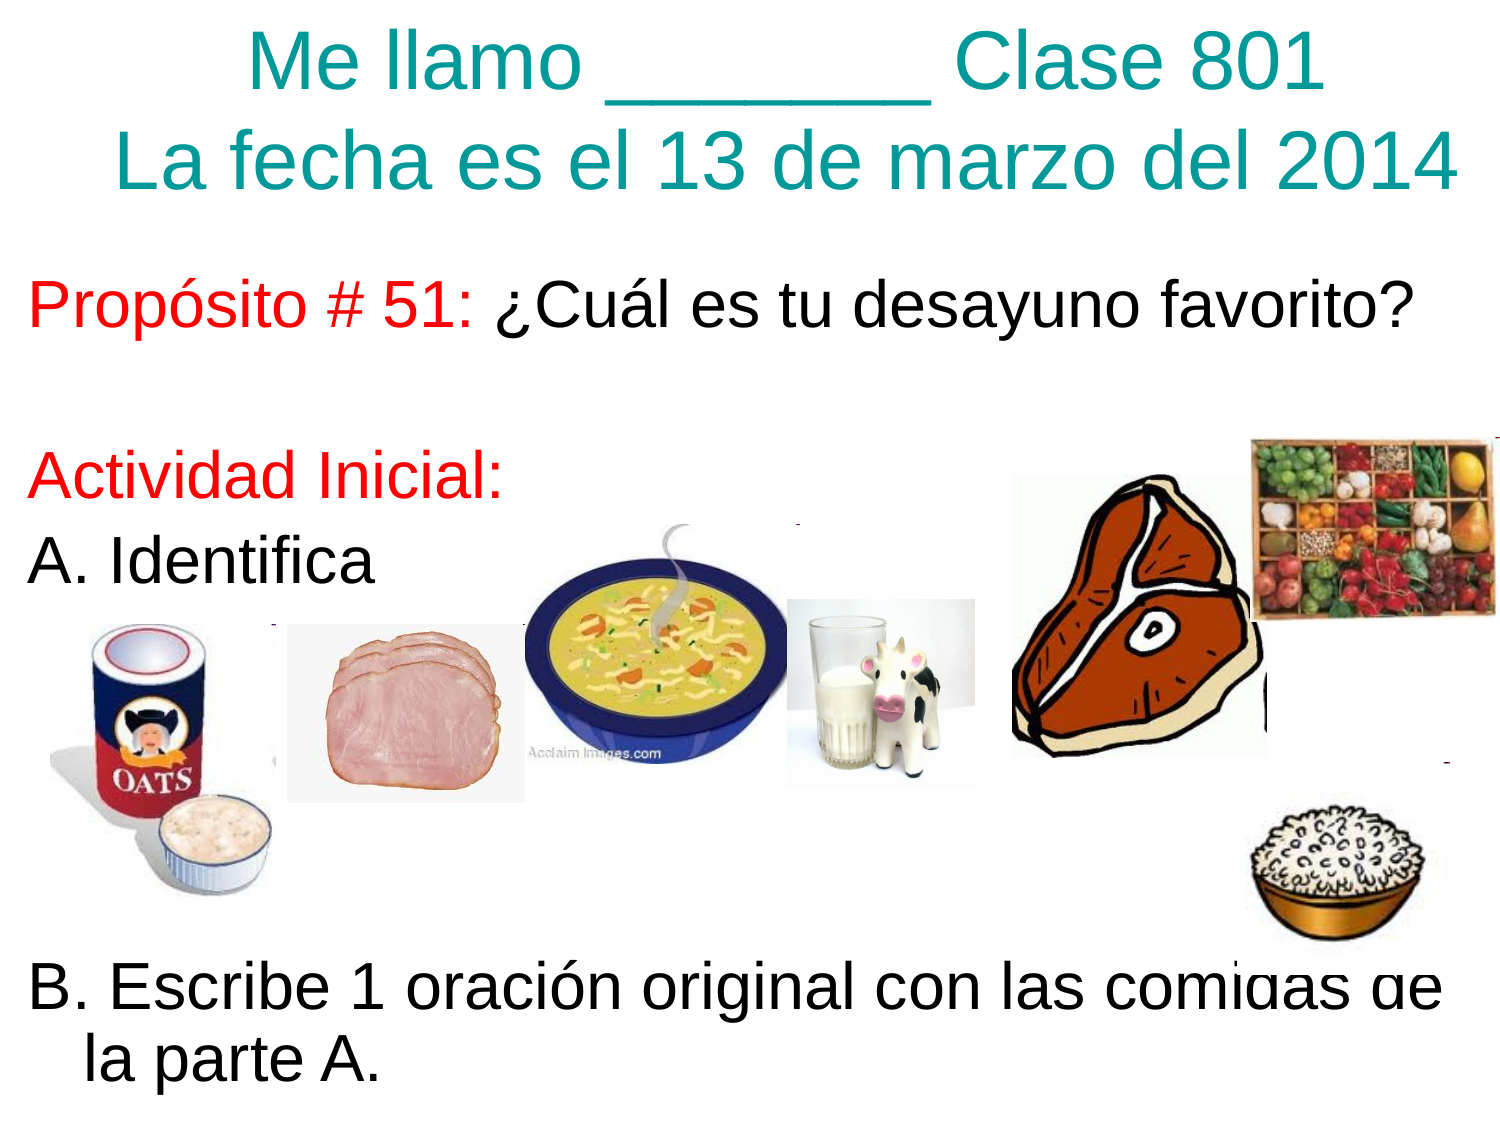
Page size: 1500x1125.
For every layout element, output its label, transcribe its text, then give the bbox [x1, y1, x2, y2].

picture [1012, 437, 1500, 759]
picture [1237, 762, 1451, 976]
picture [287, 524, 976, 804]
title Me llamo _______ Clase 801 La fecha es el 13 de marzo del 2014 [75, 12, 1500, 200]
picture [49, 624, 276, 898]
list Propósito # 51: ¿Cuál es tu desayuno favorito? Actividad Inicial: A. Identifica B. Escribe 1 oración original con las comidas de la parte A. [12, 262, 1500, 1125]
